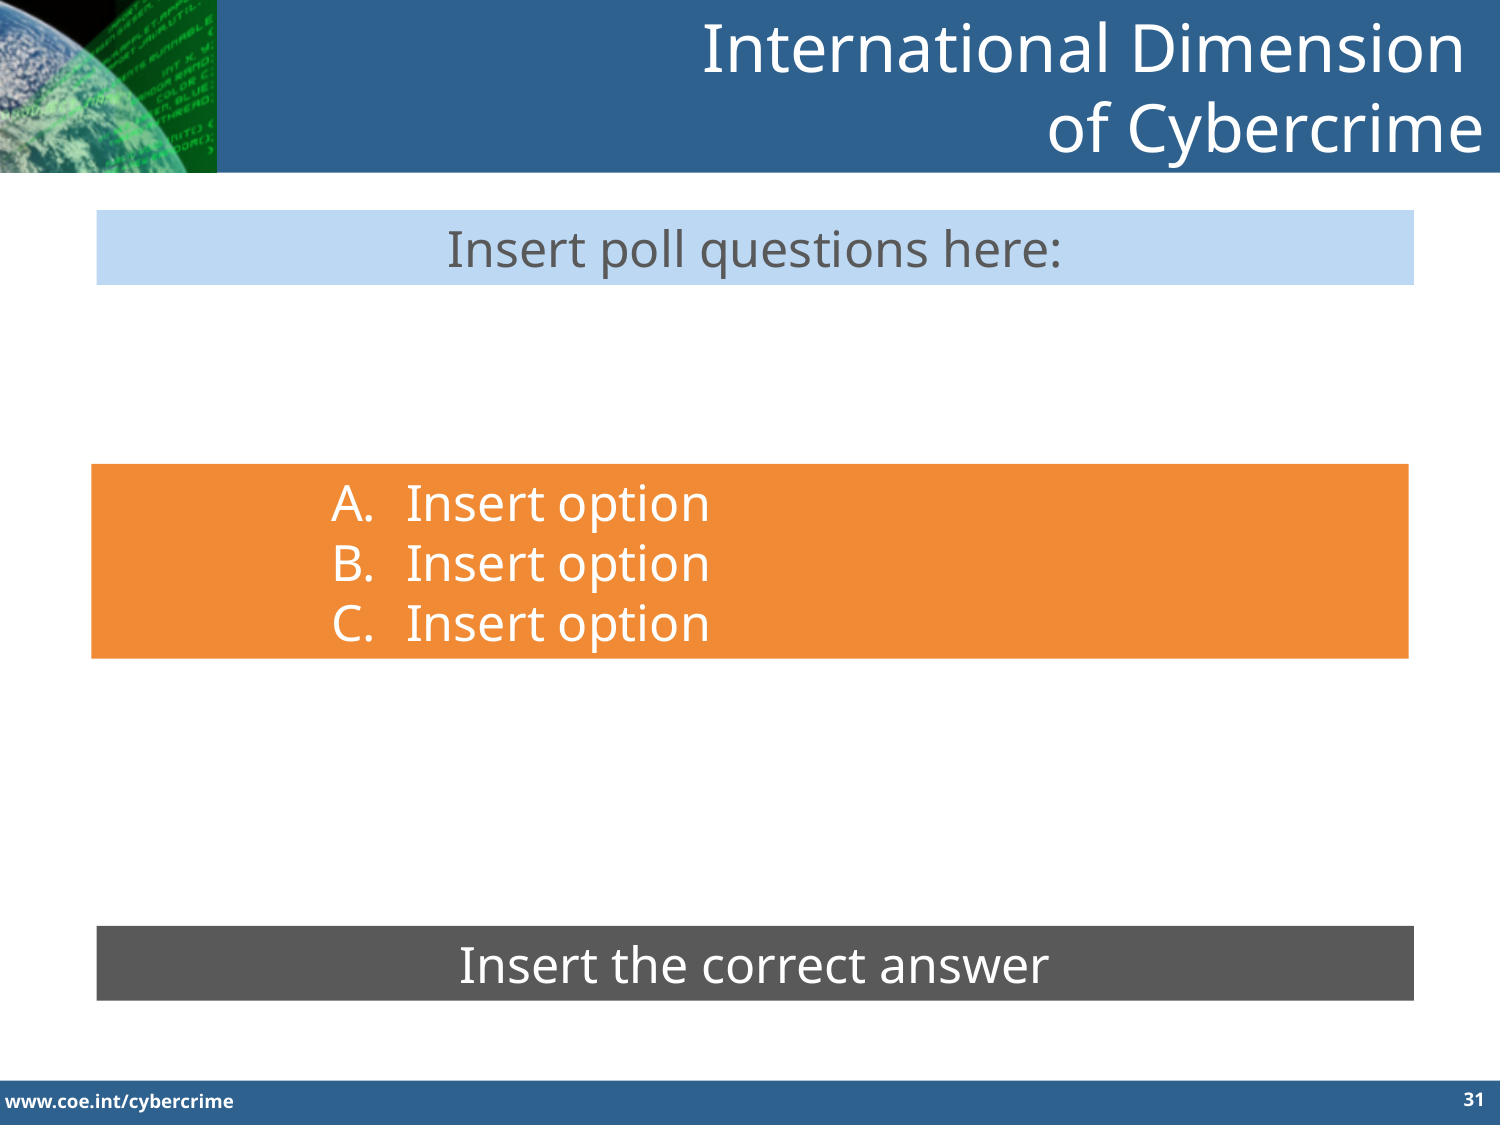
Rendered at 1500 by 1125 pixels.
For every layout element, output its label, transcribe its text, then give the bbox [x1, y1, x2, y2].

picture [0, 1, 217, 173]
text_box Insert poll questions here: [96, 210, 1414, 285]
text_box Insert the correct answer [96, 925, 1414, 1001]
slide_number 31 [1149, 1079, 1500, 1125]
text_box Insert option Insert option Insert option [91, 463, 1409, 659]
text_box International Dimension of Cybercrime [329, 9, 1500, 162]
